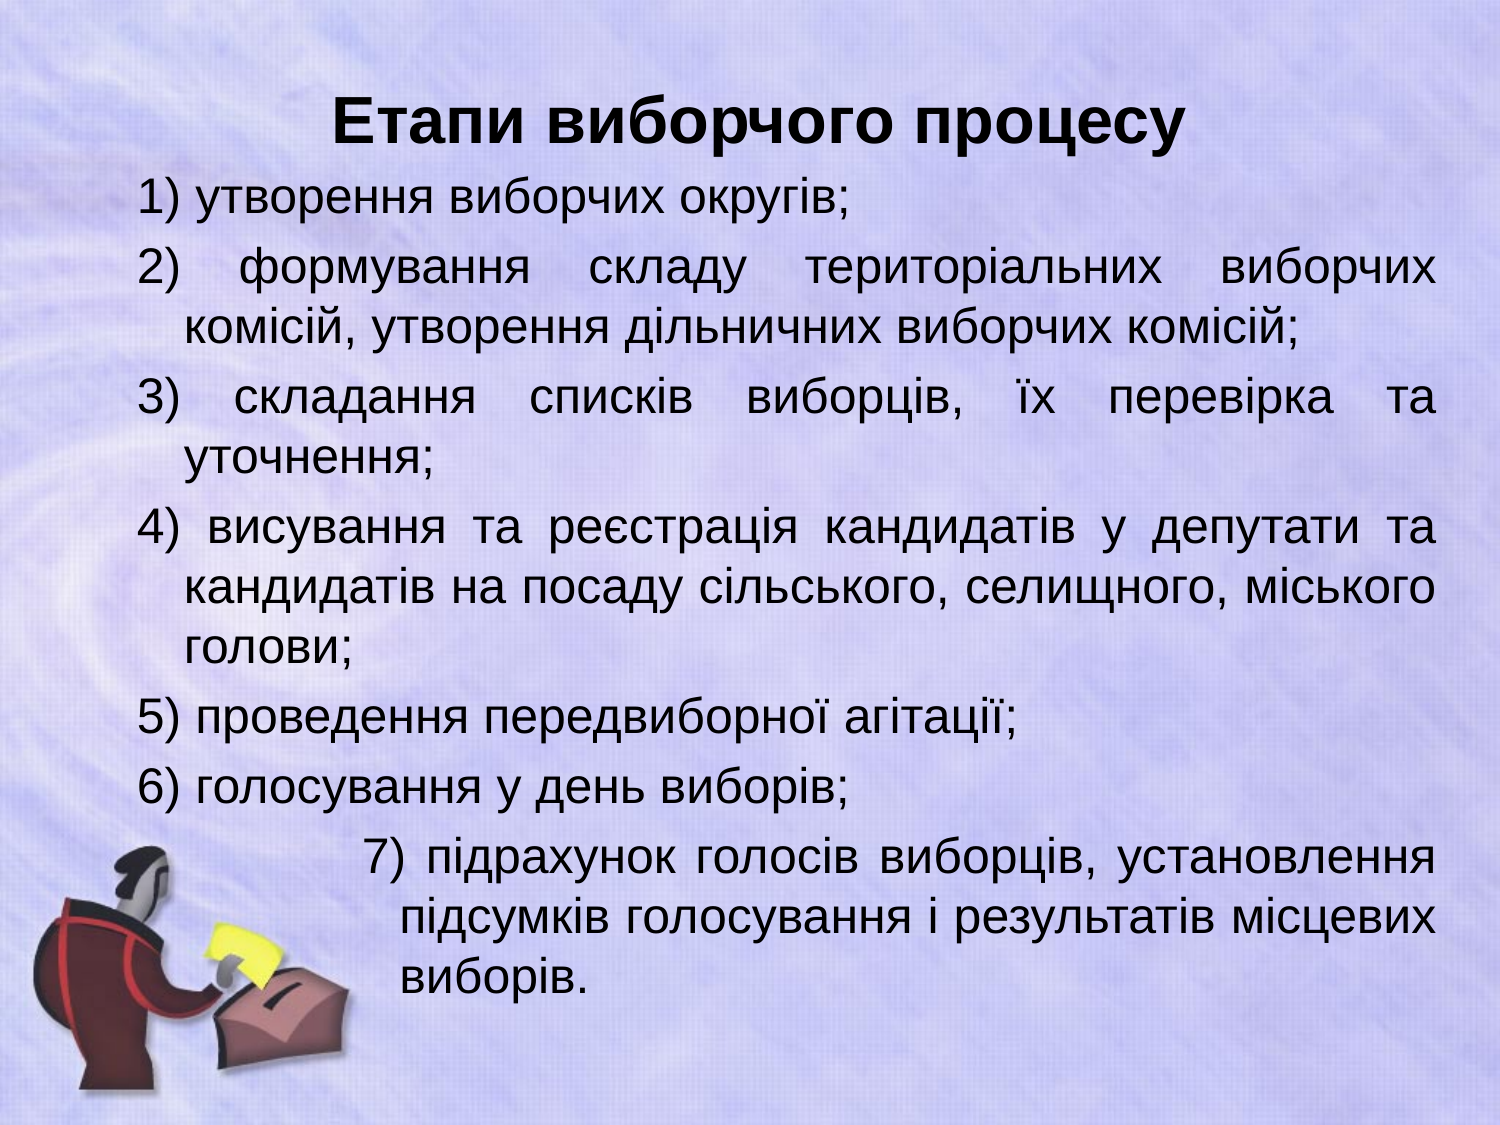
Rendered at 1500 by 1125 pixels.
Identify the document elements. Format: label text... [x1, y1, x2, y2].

title Етапи виборчого процесу [38, 44, 1480, 165]
picture [0, 0, 1500, 1125]
list 1) утворення виборчих округів; 2) формування складу територіальних виборчих комісій, утворення дільничних виборчих комісій; 3) складання списків виборців, їх перевірка та уточнення; 4) висування та реєстрація кандидатів у депутати та кандидатів на посаду сільського, селищного, міського голови; 5) проведення передвиборної агітації; 6) голосування у день виборів; 7) підрахунок голосів виборців, установлення підсумків голосування і результатів місцевих виборів. [46, 155, 1453, 1067]
